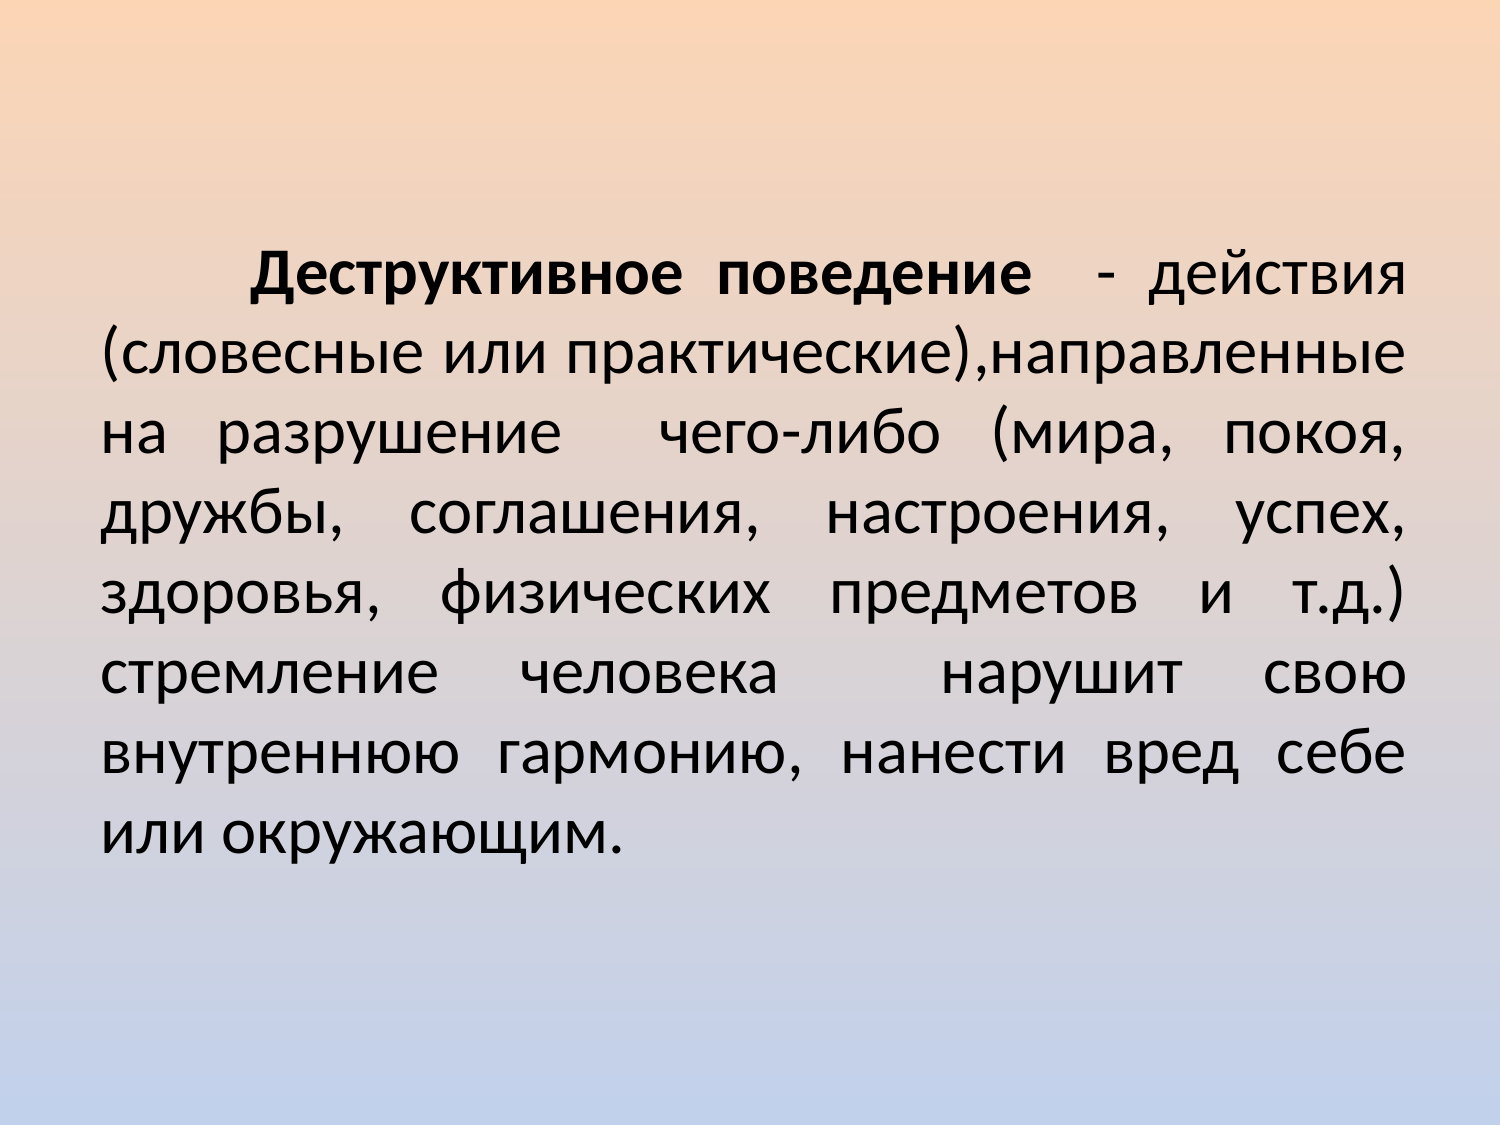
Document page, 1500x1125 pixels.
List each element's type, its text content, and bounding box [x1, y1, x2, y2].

list Деструктивное поведение - действия (словесные или практические),направленные на разрушение чего-либо (мира, покоя, дружбы, соглашения, настроения, успех, здоровья, физических предметов и т.д.) стремление человека нарушит свою внутреннюю гармонию, нанести вред себе или окружающим. [29, 219, 1424, 963]
